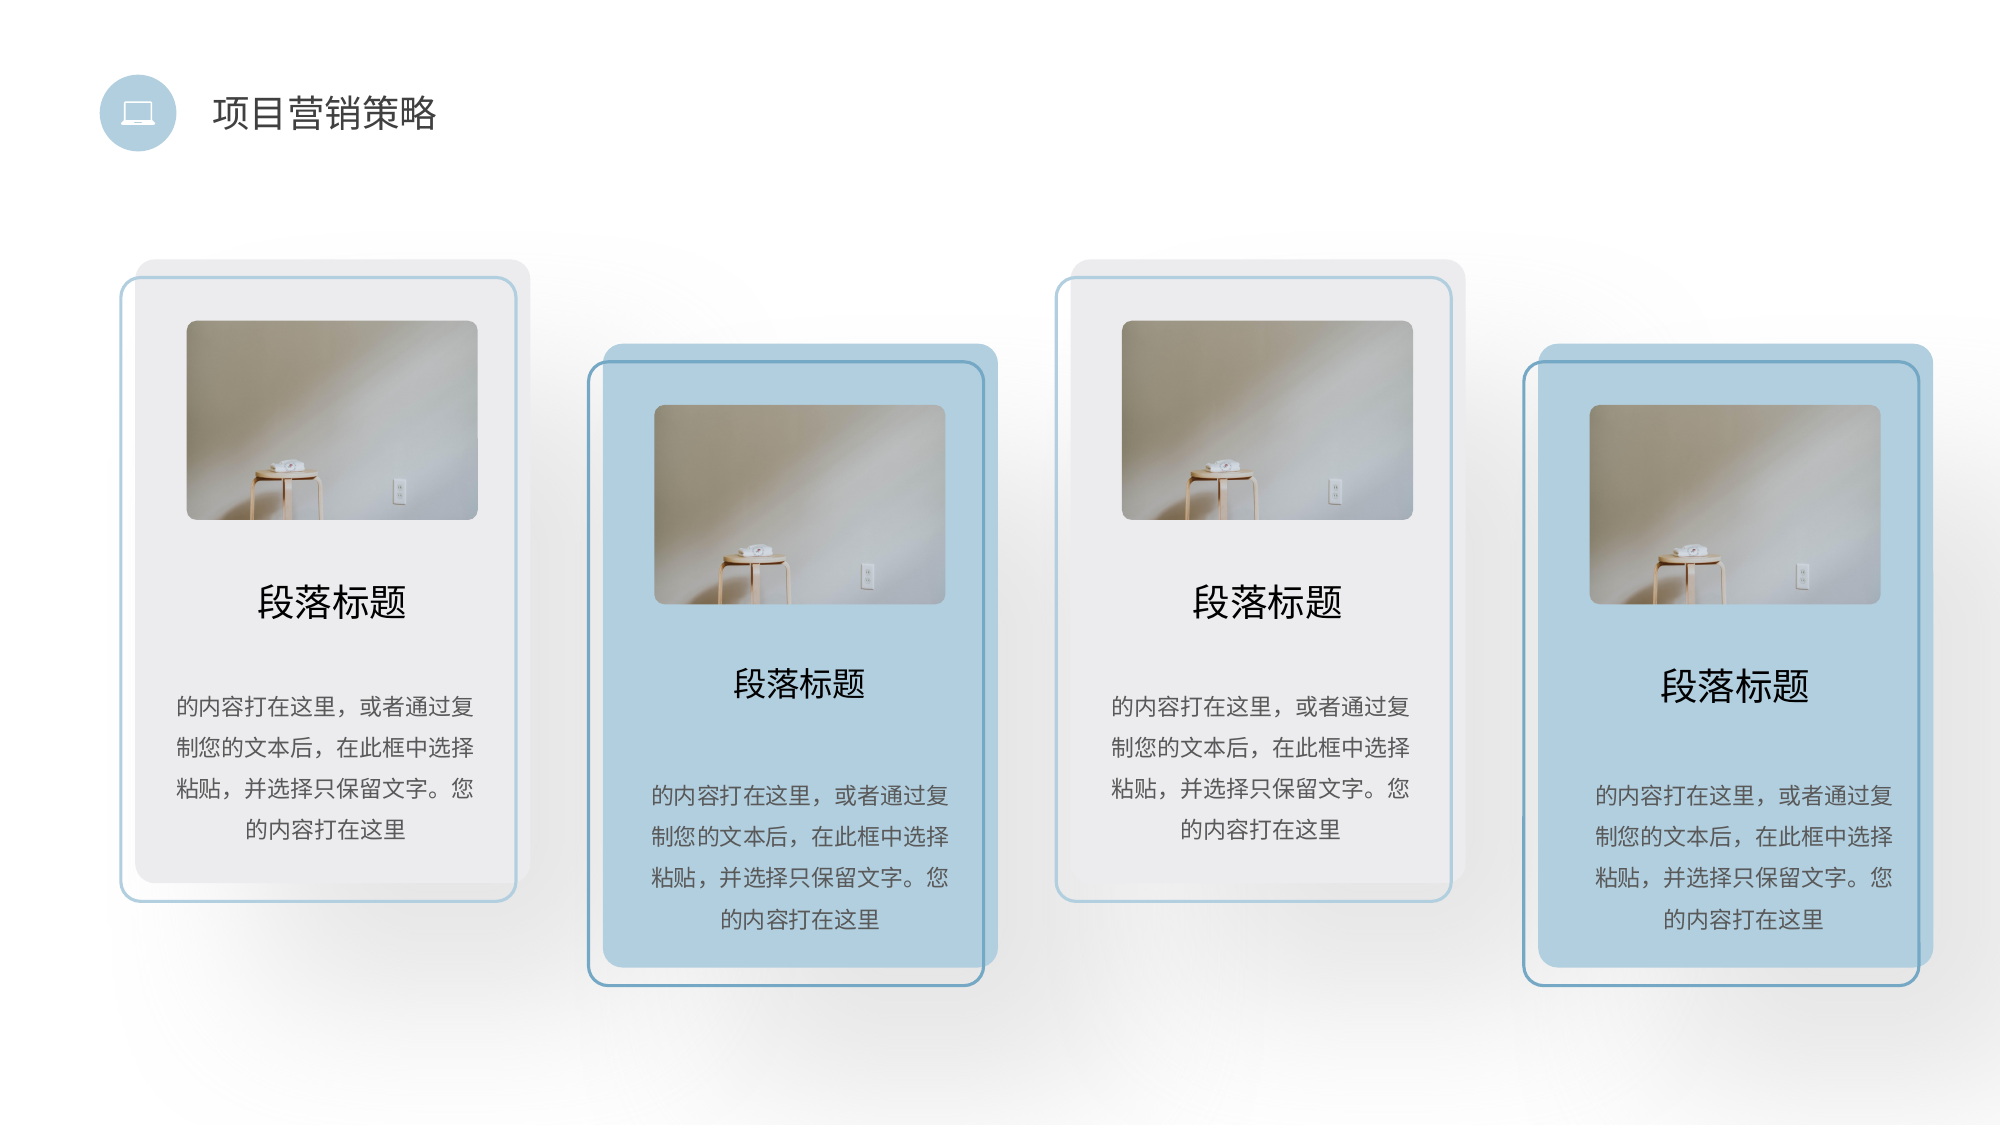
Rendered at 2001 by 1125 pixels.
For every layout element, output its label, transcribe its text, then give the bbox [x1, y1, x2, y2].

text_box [1523, 343, 1934, 986]
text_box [1056, 259, 1466, 902]
text_box 项目营销策略 [197, 82, 582, 143]
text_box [588, 343, 998, 986]
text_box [120, 259, 531, 902]
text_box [99, 74, 177, 152]
